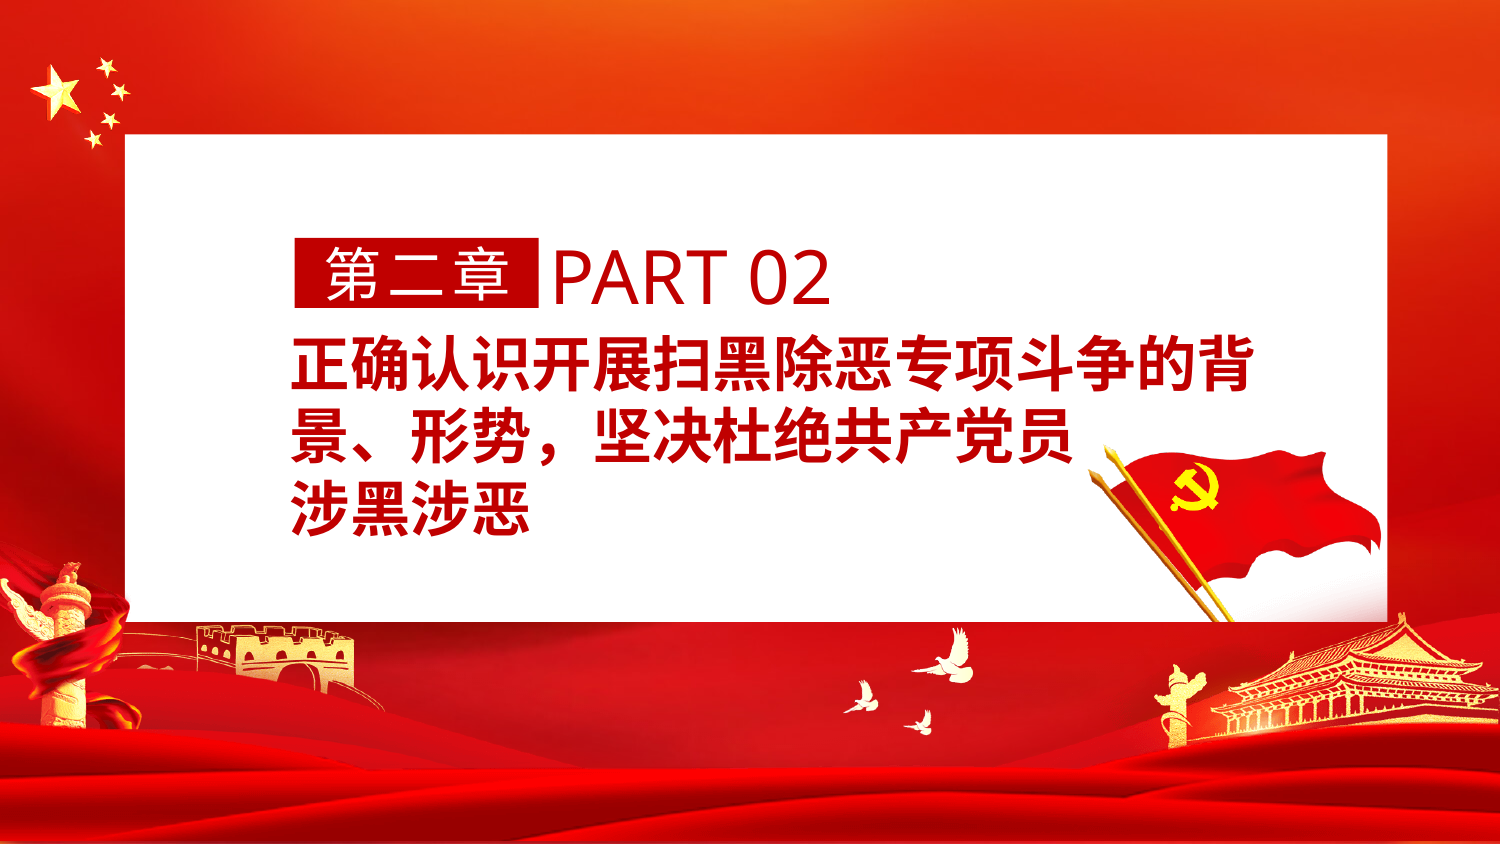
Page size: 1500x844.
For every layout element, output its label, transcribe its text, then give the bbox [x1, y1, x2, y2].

picture [0, 0, 1500, 844]
text_box PART 02 [535, 221, 895, 318]
text_box 第二章 [294, 237, 539, 308]
text_box 正确认识开展扫黑除恶专项斗争的背景、形势，坚决杜绝共产党员 涉黑涉恶 [275, 318, 1288, 509]
text_box [124, 133, 1388, 509]
